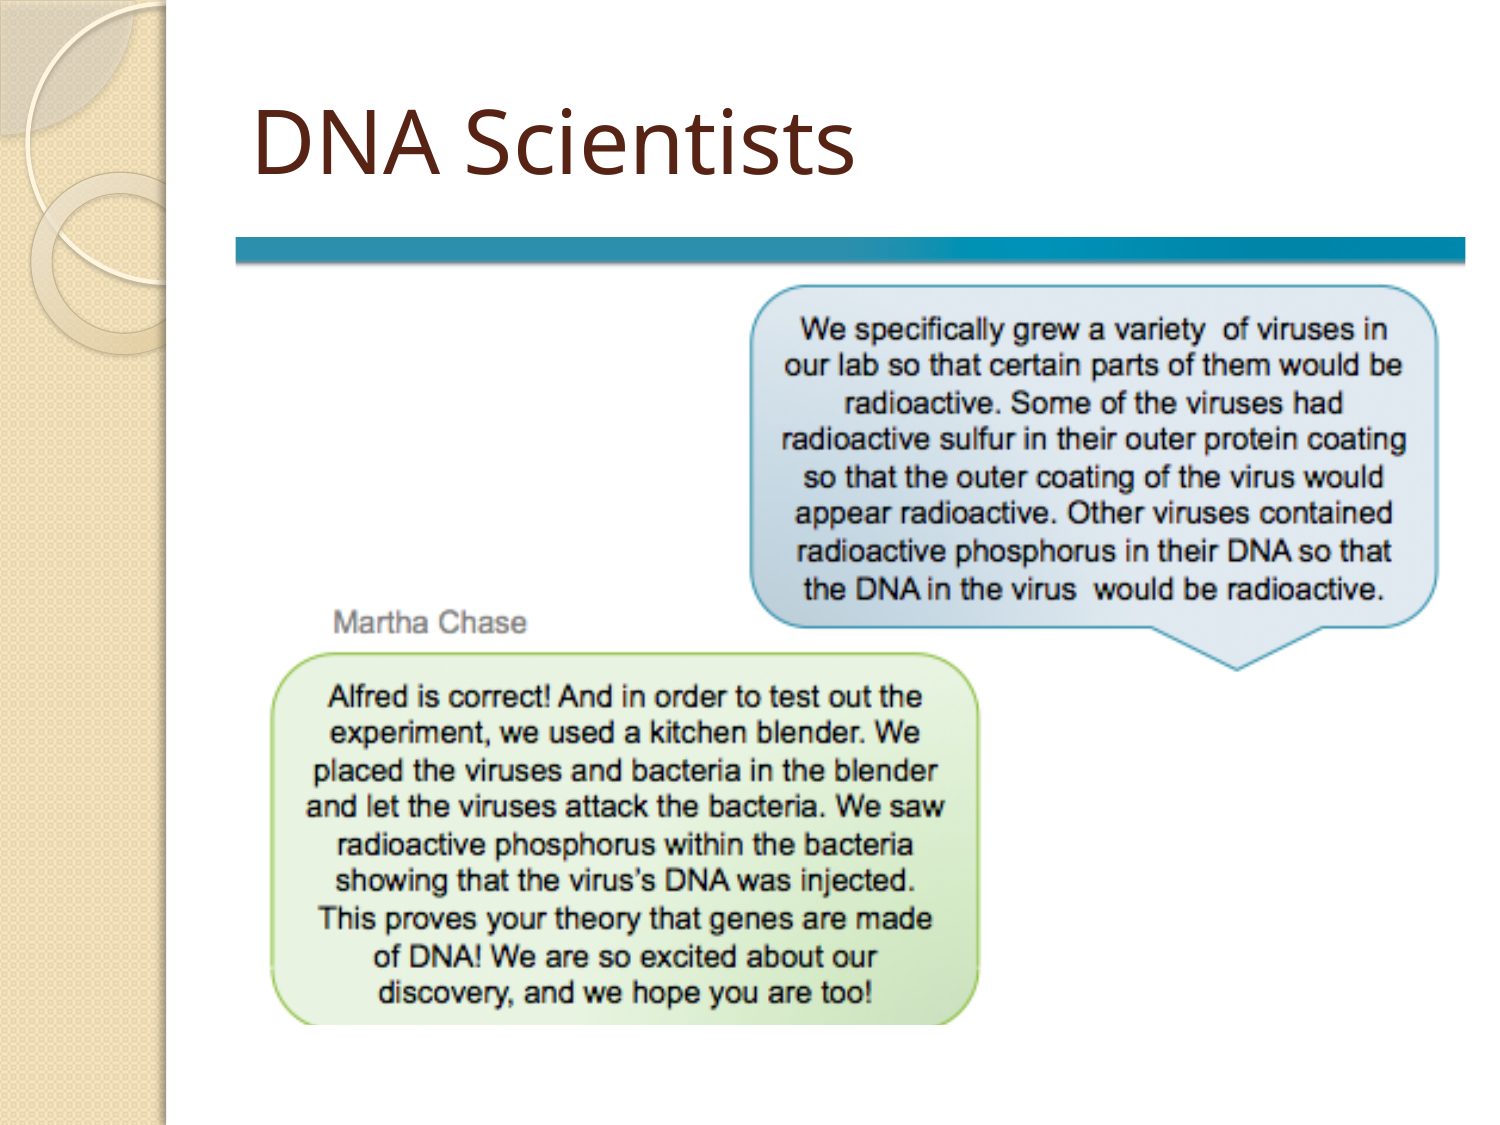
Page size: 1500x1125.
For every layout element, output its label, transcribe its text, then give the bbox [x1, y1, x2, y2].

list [235, 237, 1466, 1026]
title DNA Scientists [235, 45, 1466, 233]
